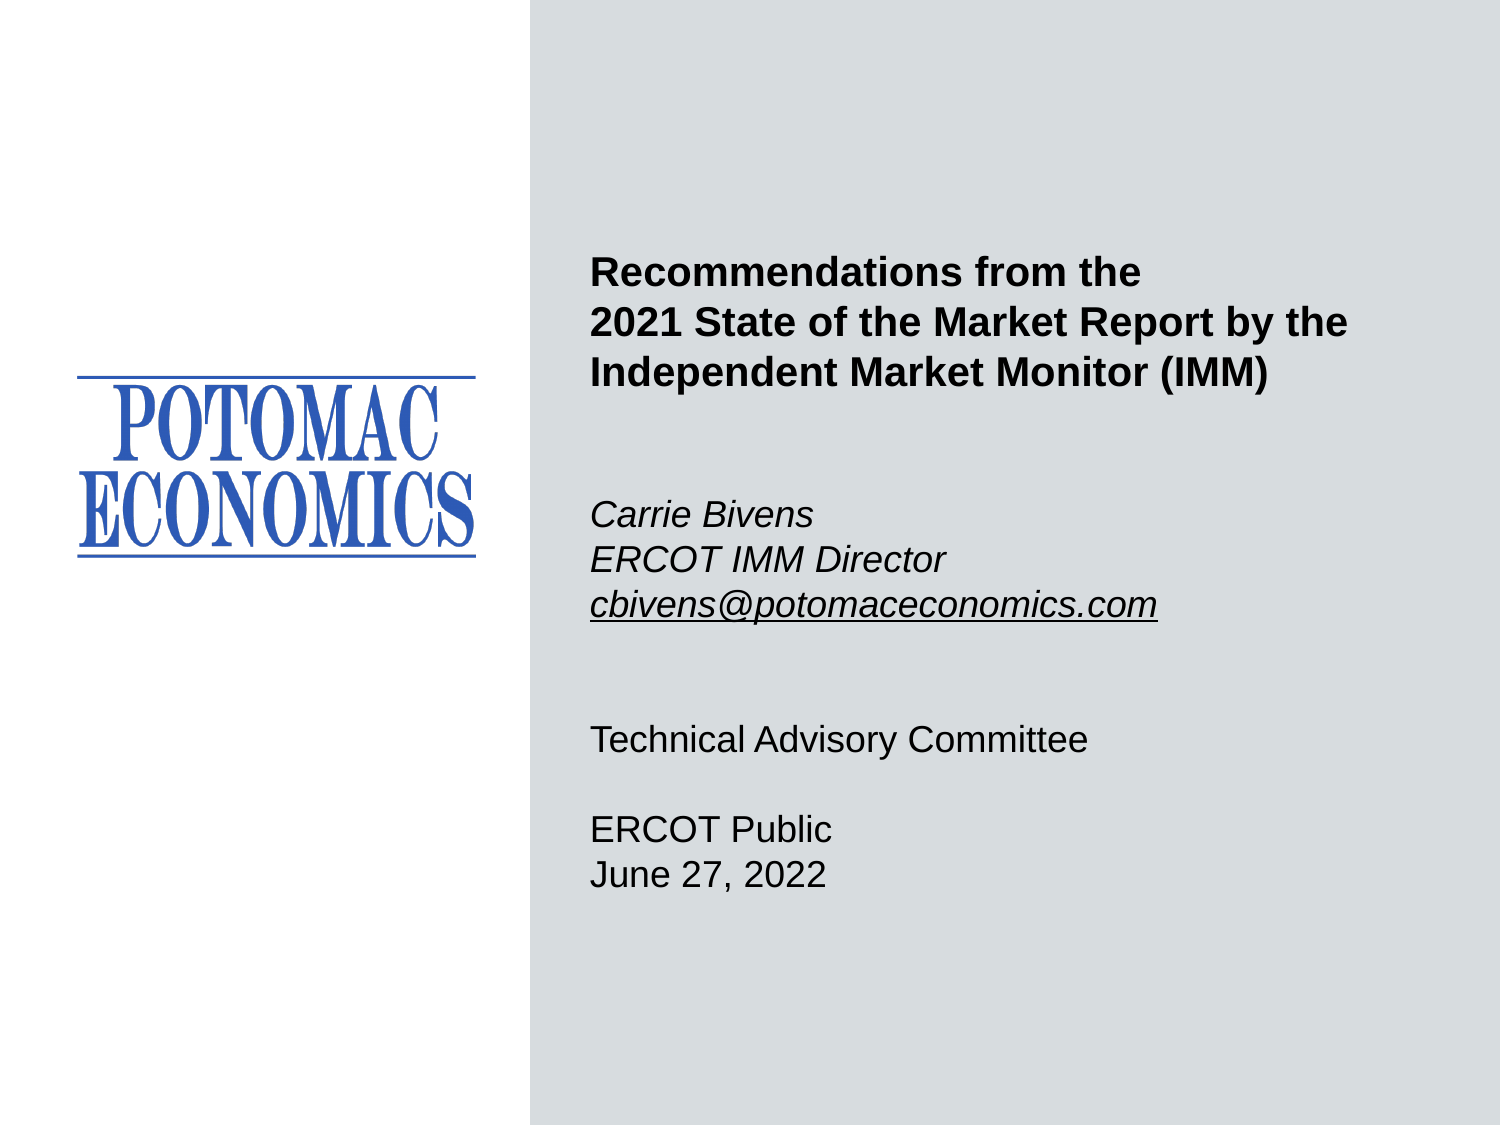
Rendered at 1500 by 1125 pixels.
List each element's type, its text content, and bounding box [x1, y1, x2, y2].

text_box Recommendations from the 2021 State of the Market Report by the Independent Market Monitor (IMM) Carrie Bivens ERCOT IMM Director cbivens@potomaceconomics.com Technical Advisory Committee ERCOT Public June 27, 2022 [575, 237, 1487, 903]
picture [75, 374, 481, 563]
